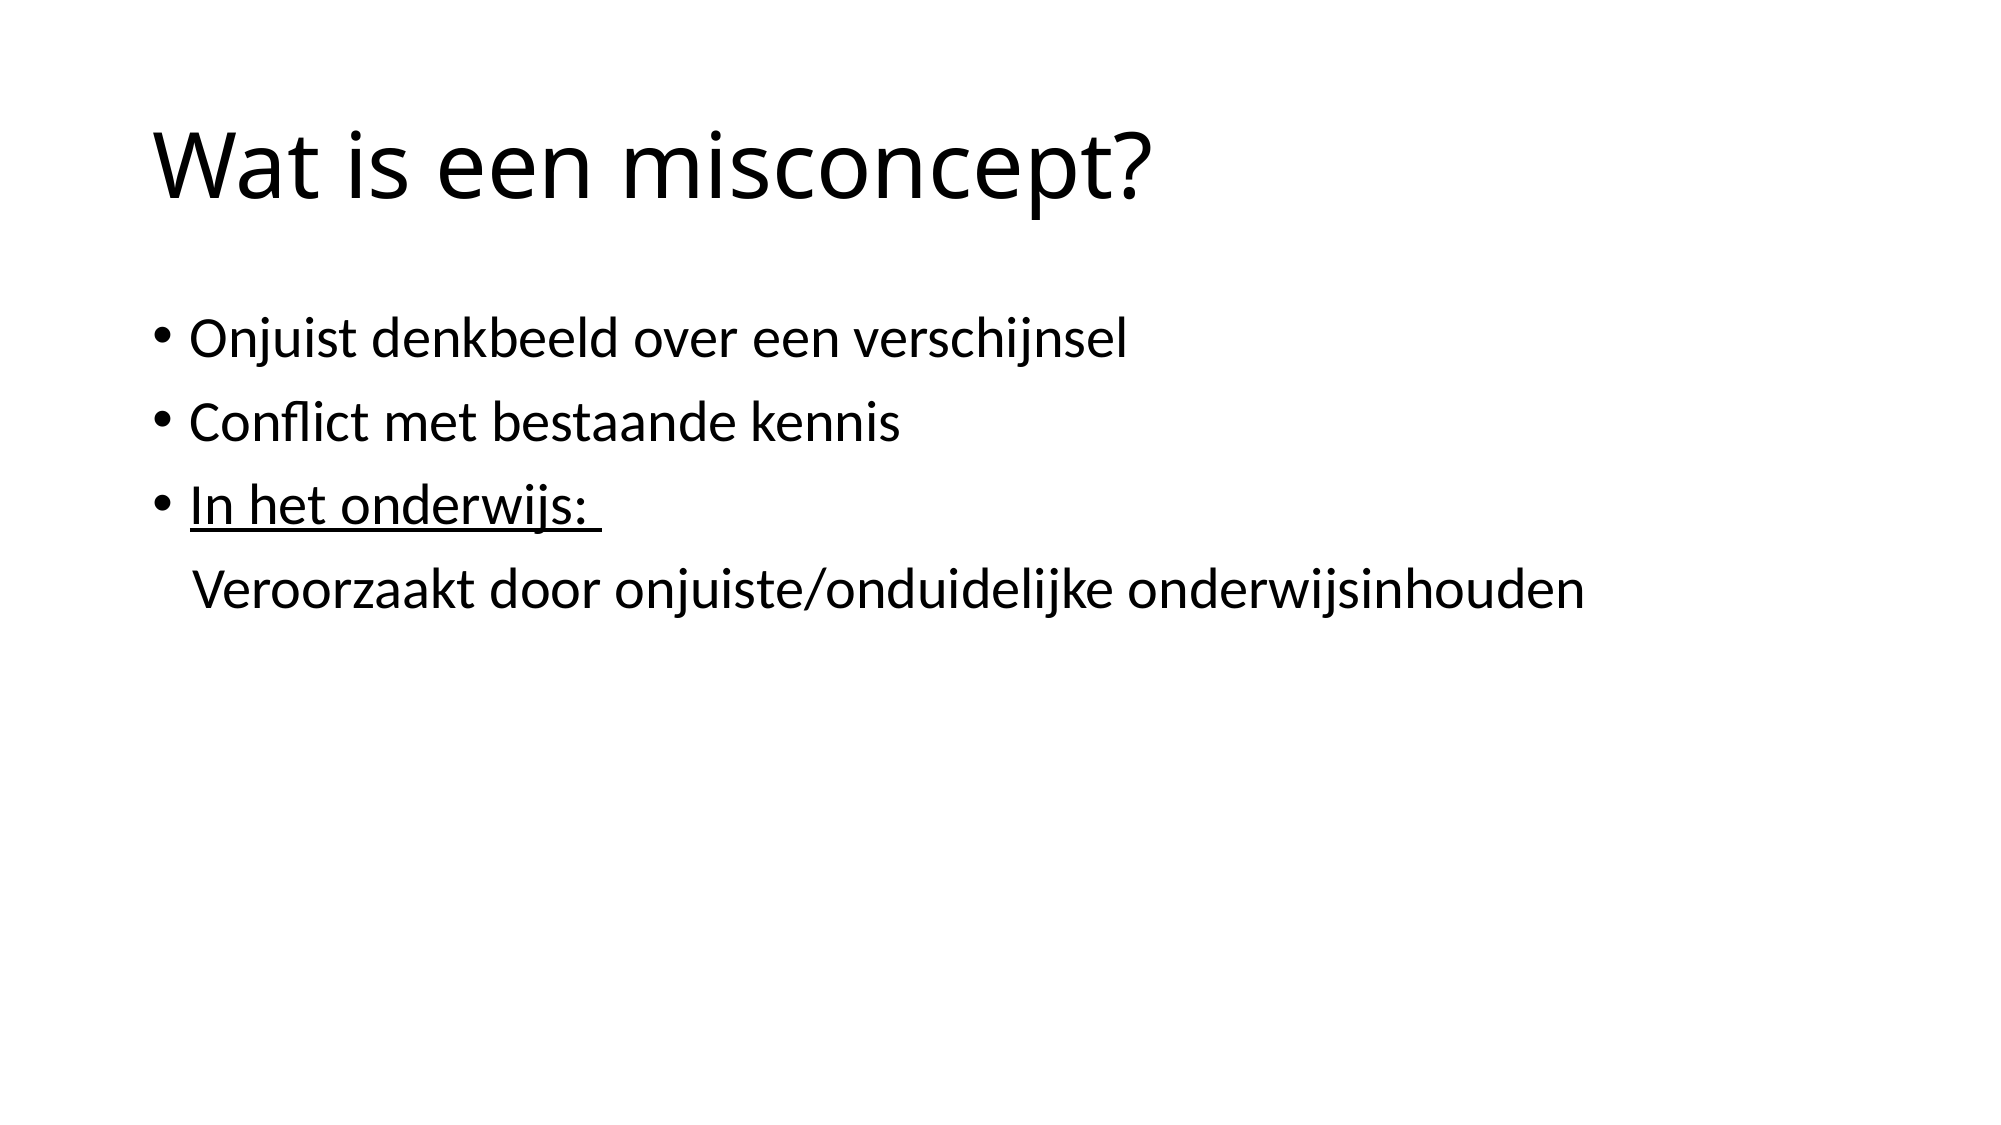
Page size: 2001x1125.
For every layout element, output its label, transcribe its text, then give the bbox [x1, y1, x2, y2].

title Wat is een misconcept? [137, 59, 1863, 278]
list Onjuist denkbeeld over een verschijnsel Conflict met bestaande kennis In het onderwijs: Veroorzaakt door onjuiste/onduidelijke onderwijsinhouden [137, 299, 1863, 1014]
